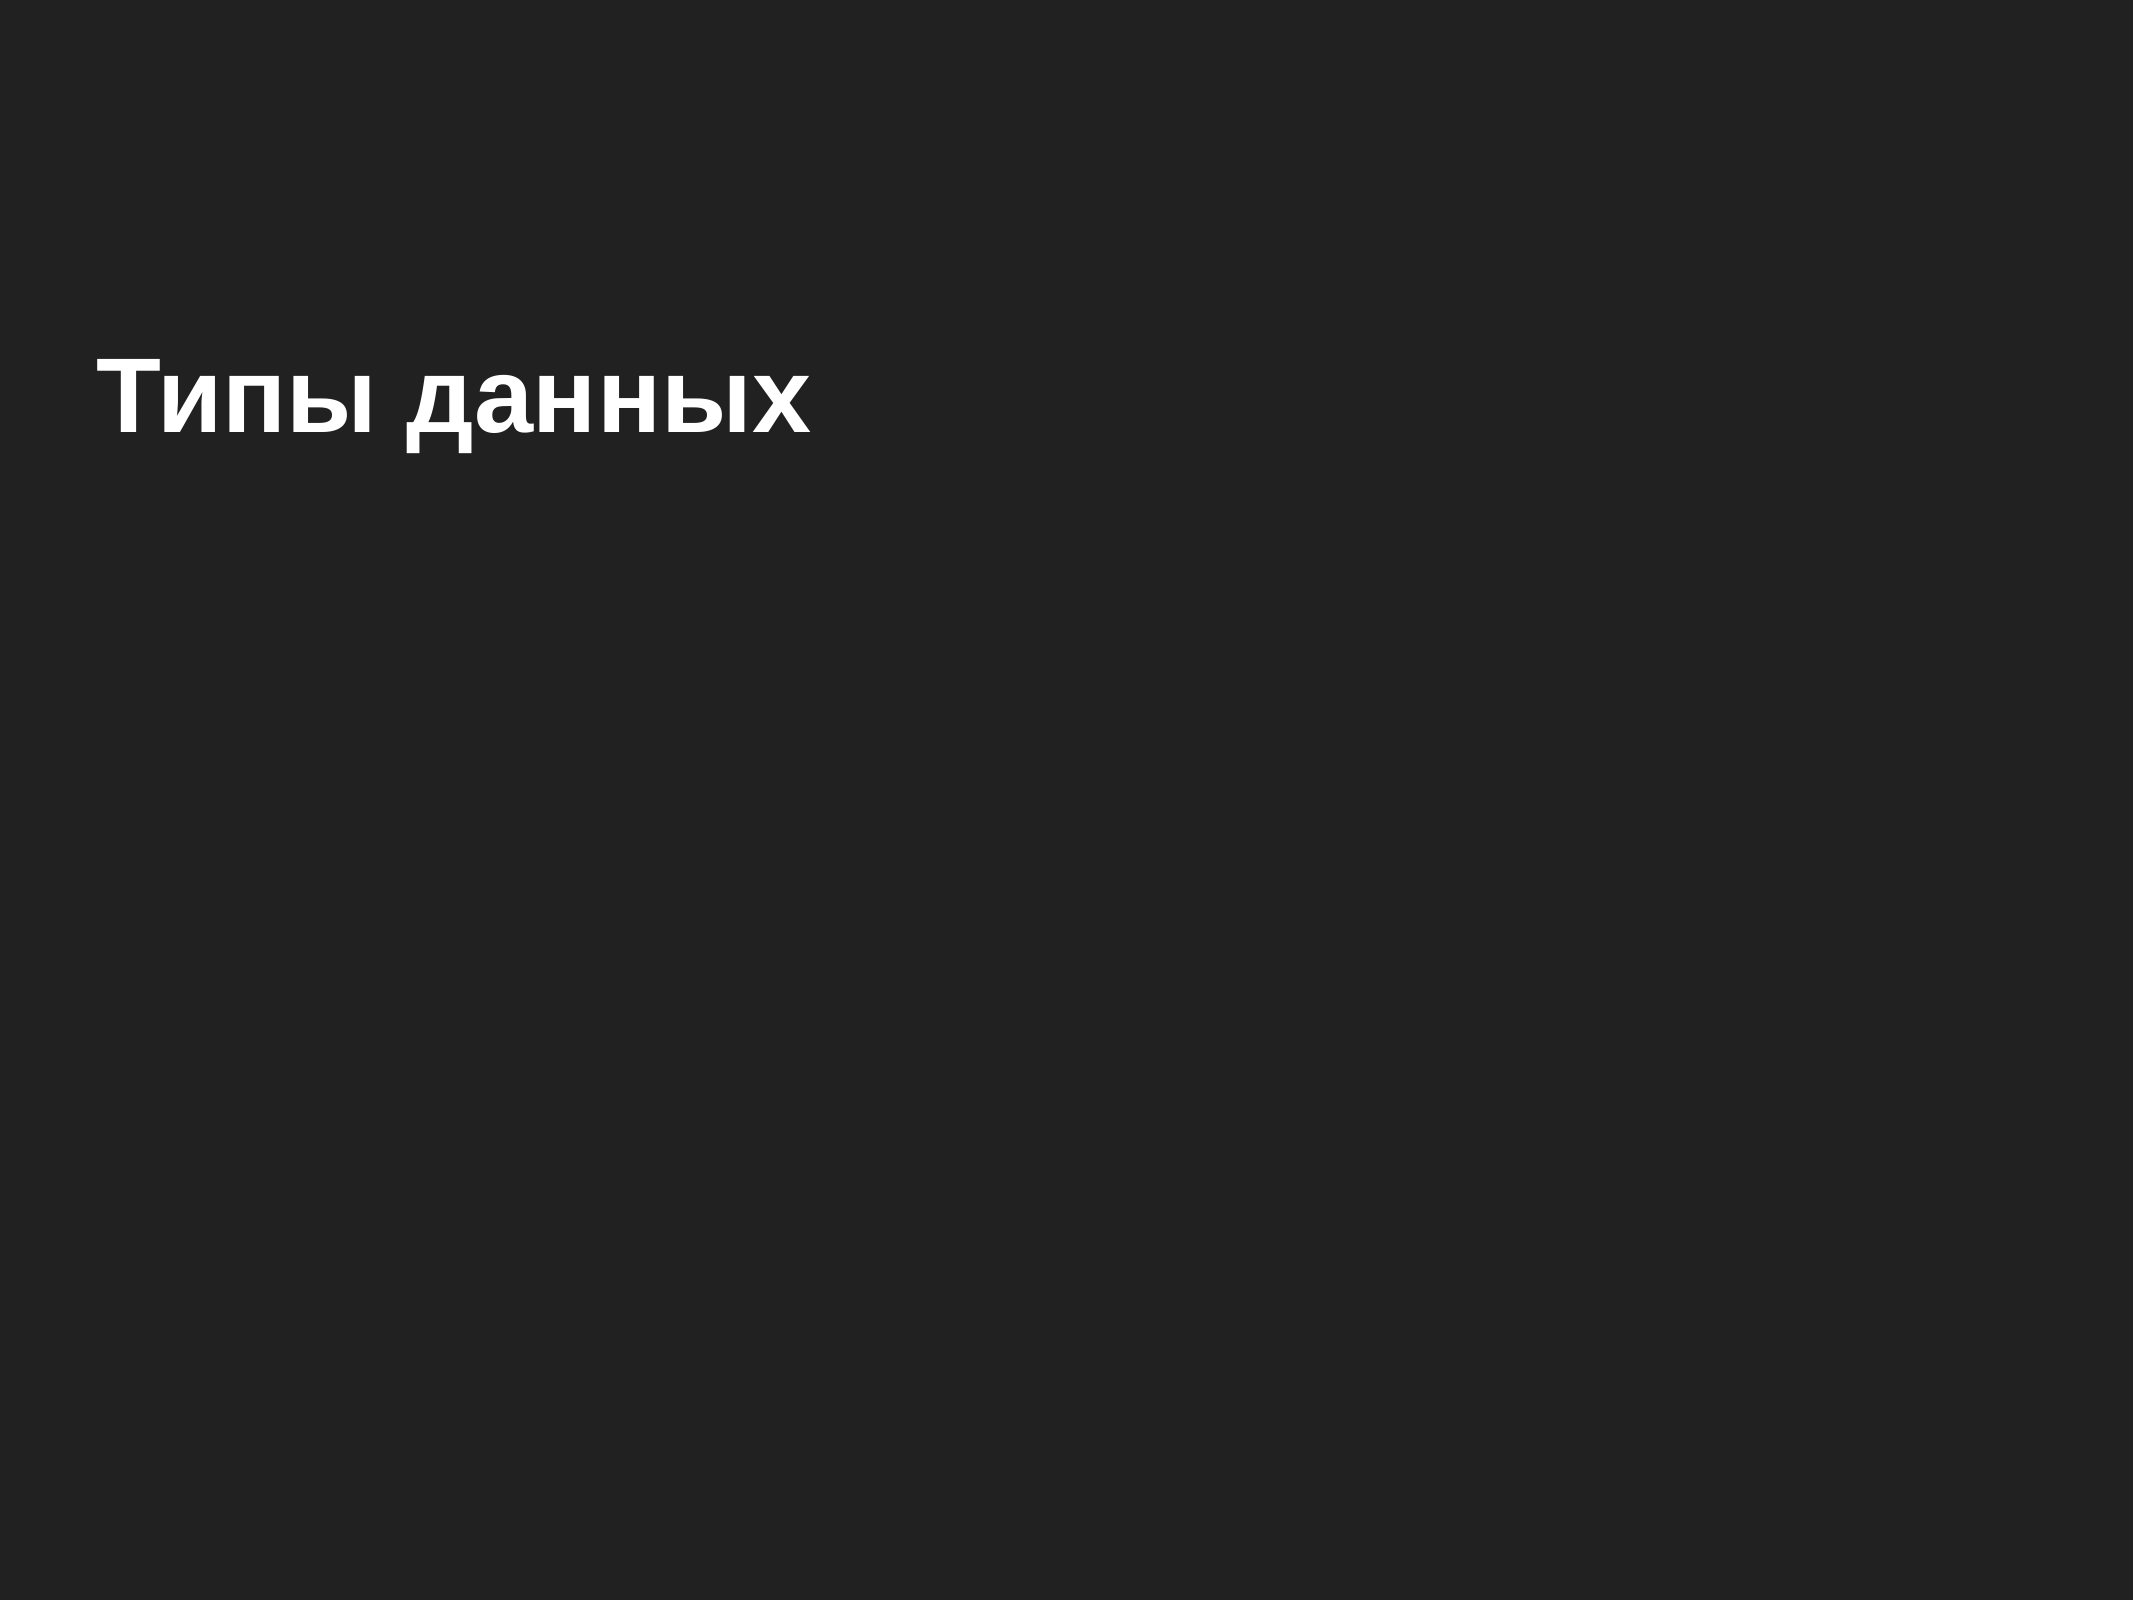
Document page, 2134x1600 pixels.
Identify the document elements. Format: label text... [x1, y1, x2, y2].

text_box Типы данных [88, 318, 820, 463]
